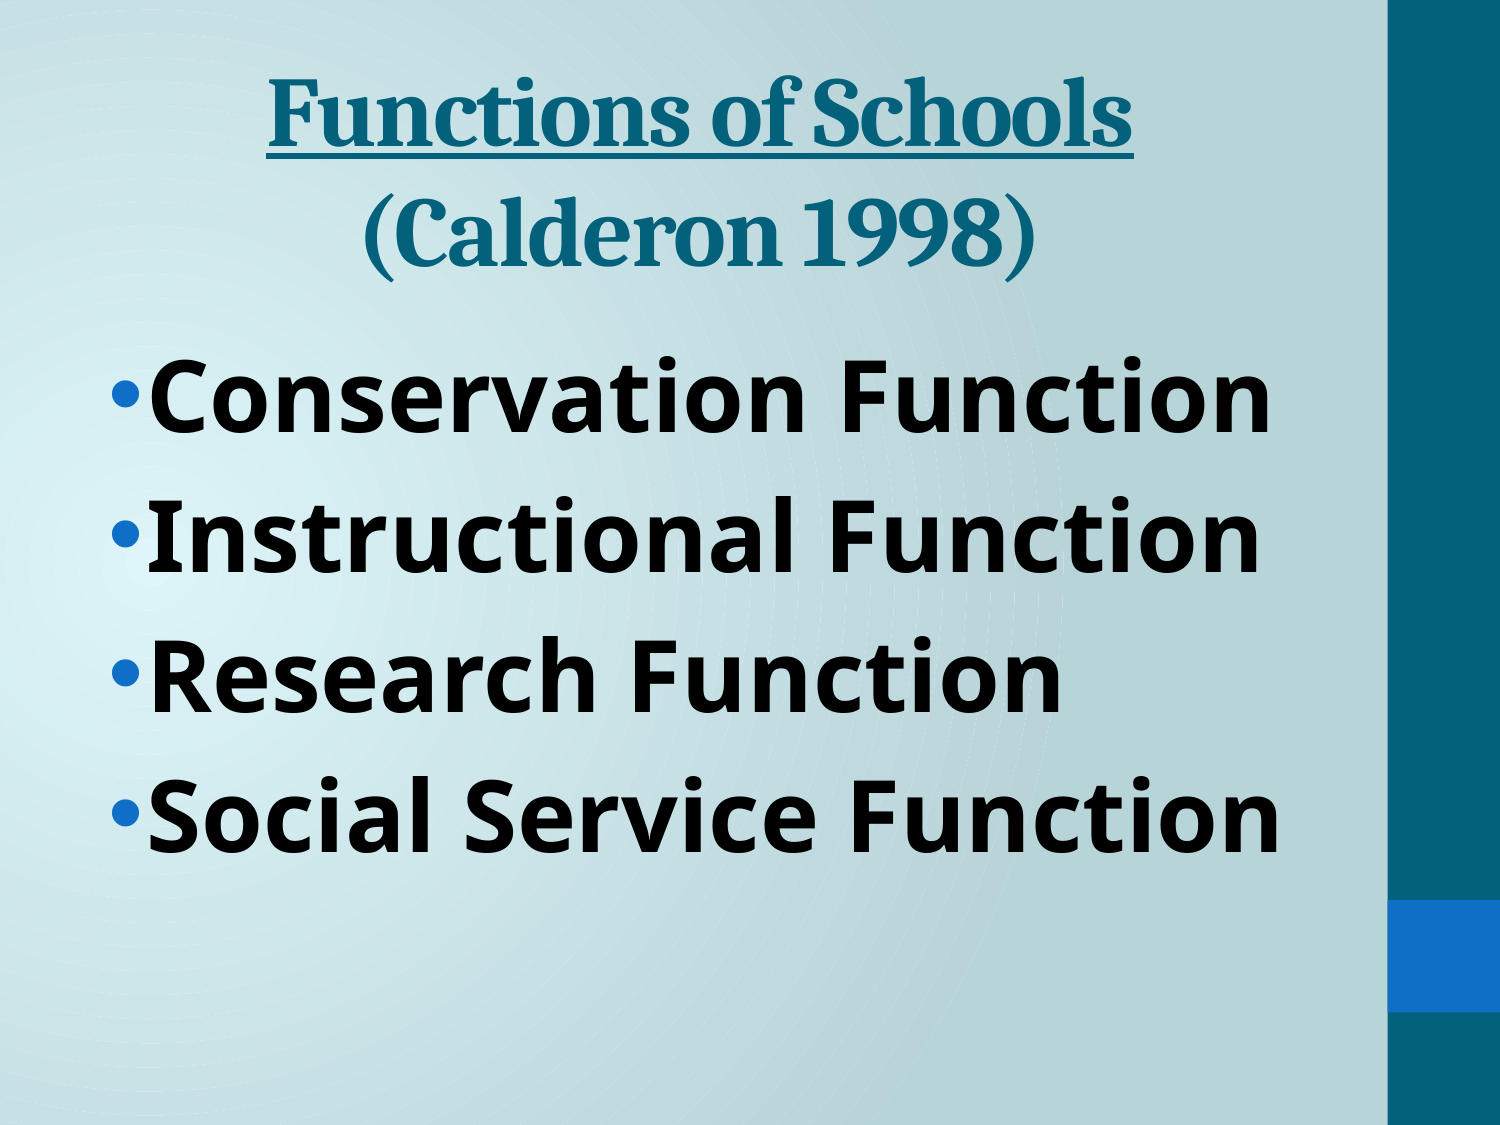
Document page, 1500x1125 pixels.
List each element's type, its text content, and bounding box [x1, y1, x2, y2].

title Functions of Schools (Calderon 1998) [75, 45, 1325, 288]
list Conservation Function Instructional Function Research Function Social Service Function [75, 324, 1325, 1050]
